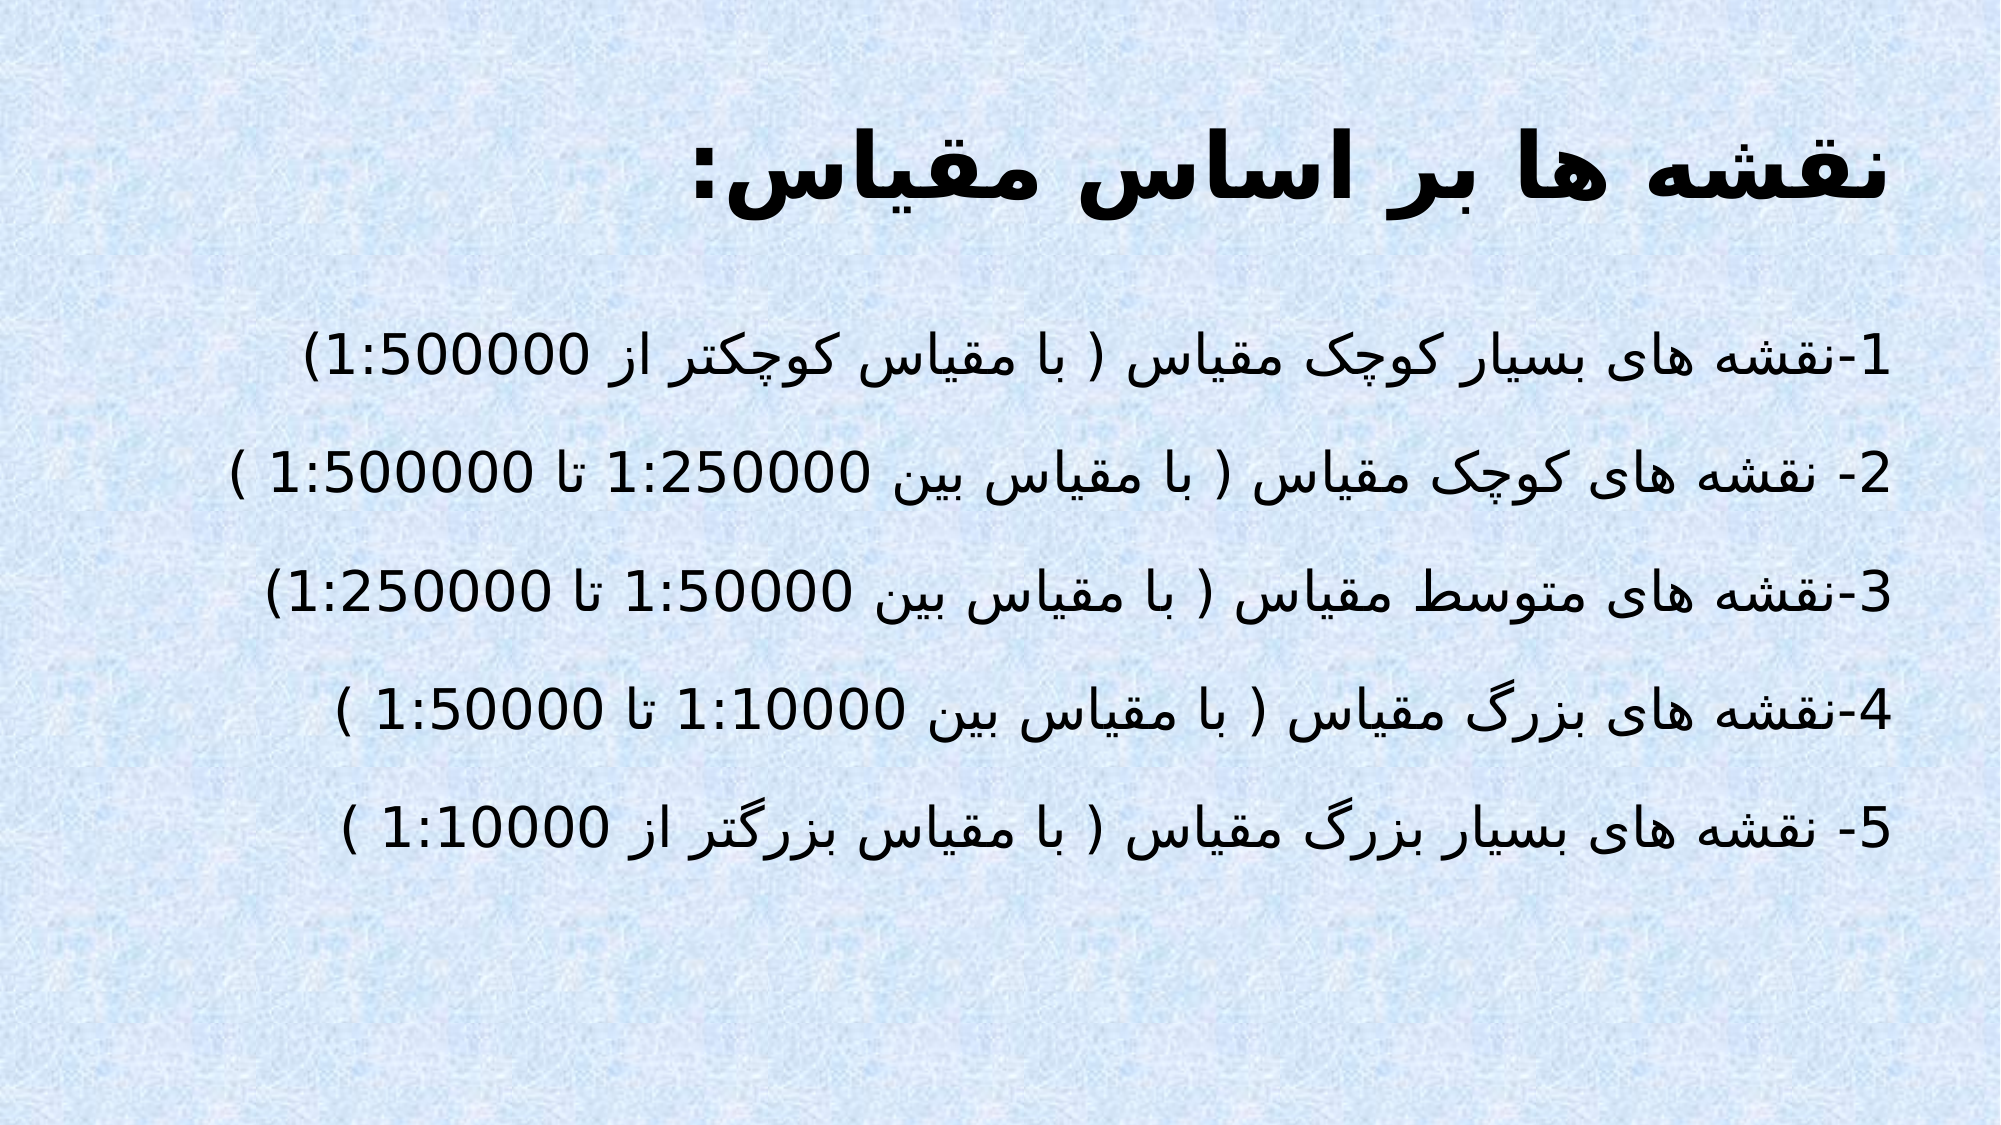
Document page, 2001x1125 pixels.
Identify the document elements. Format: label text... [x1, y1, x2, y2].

picture [0, 0, 2001, 1125]
title نقشه ها بر اساس مقیاس: [184, 59, 1910, 277]
list 1-نقشه های بسیار کوچک مقیاس ( با مقیاس کوچکتر از 1:500000) 2- نقشه های کوچک مقیاس ( با مقیاس بین 1:250000 تا 1:500000 ) 3-نقشه های متوسط مقیاس ( با مقیاس بین 1:50000 تا 1:250000) 4-نقشه های بزرگ مقیاس ( با مقیاس بین 1:10000 تا 1:50000 ) 5- نقشه های بسیار بزرگ مقیاس ( با مقیاس بزرگتر از 1:10000 ) [184, 277, 1910, 950]
